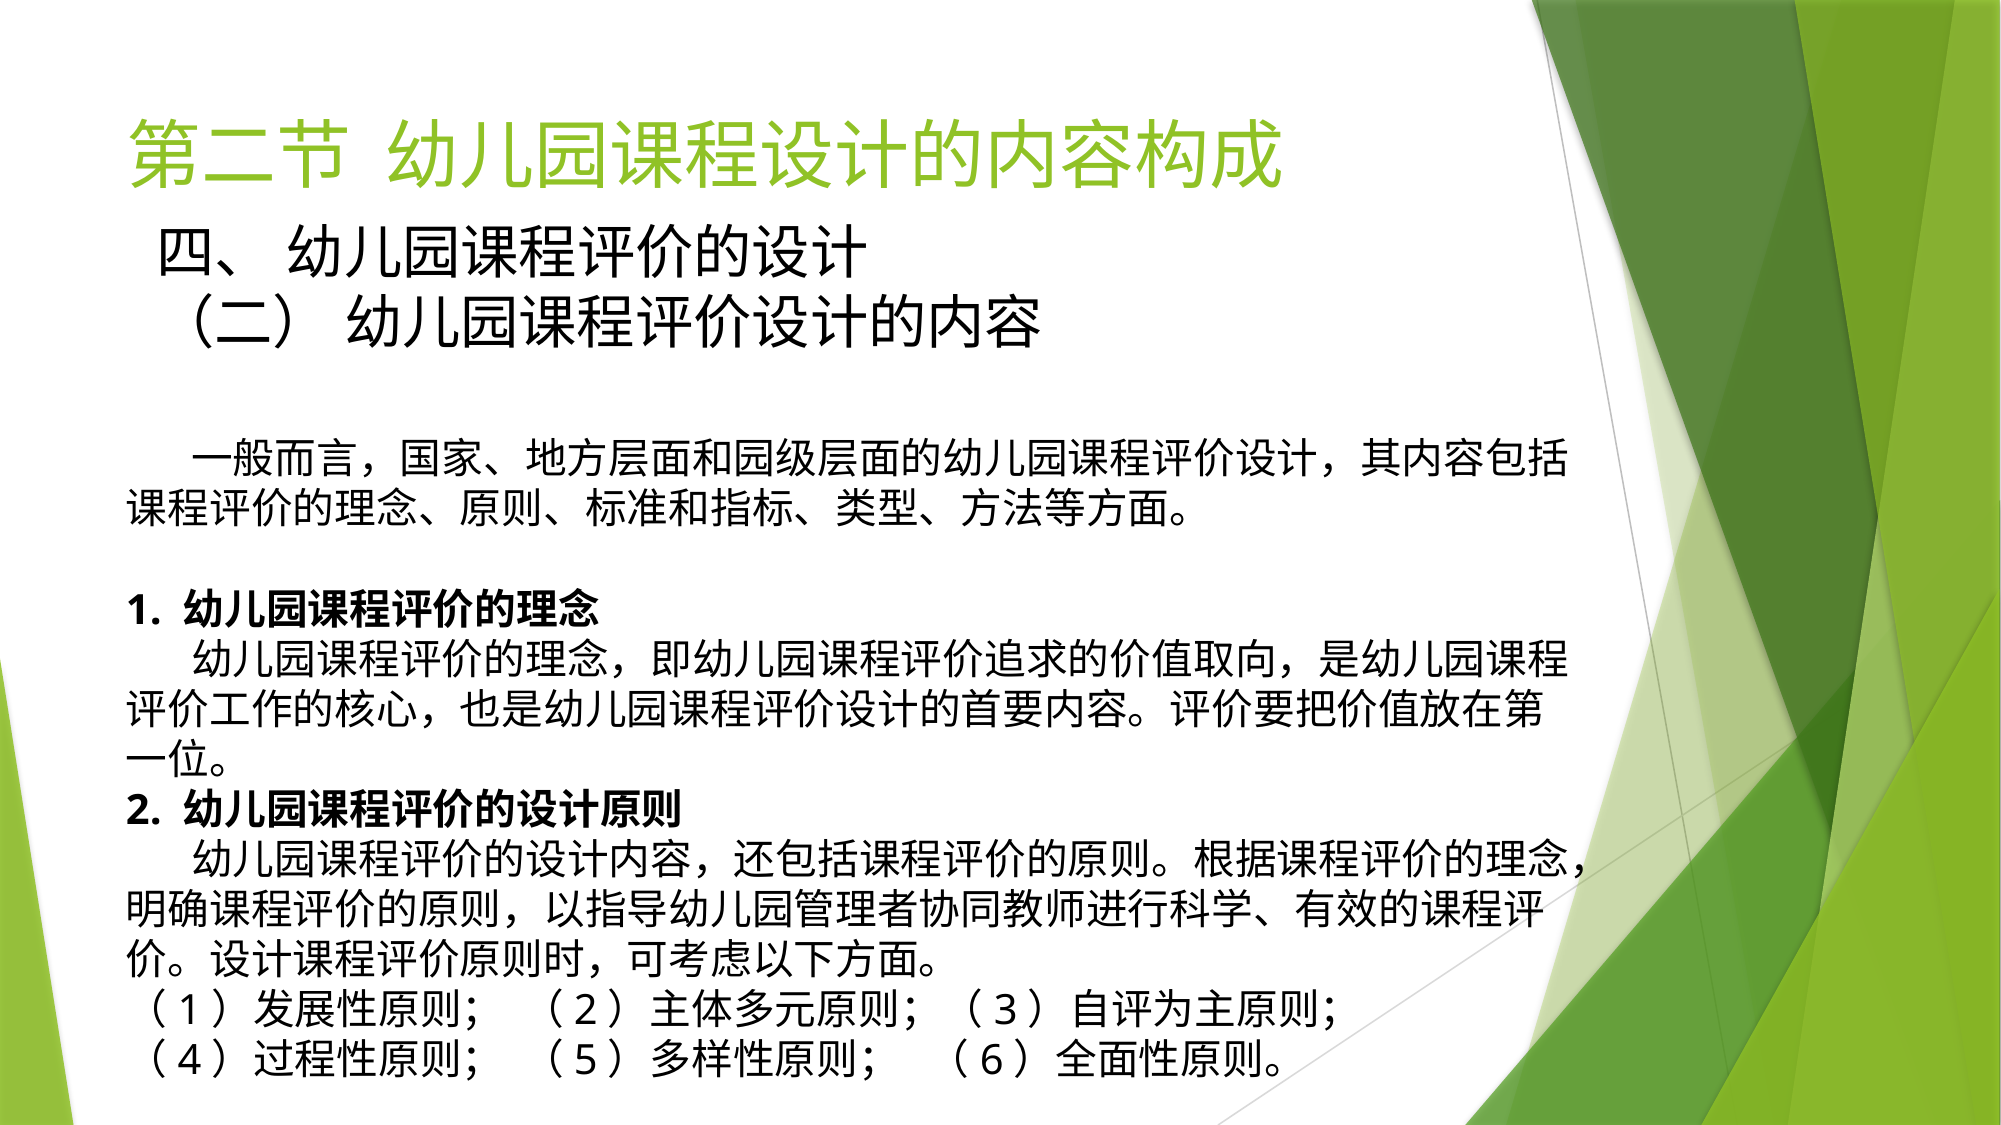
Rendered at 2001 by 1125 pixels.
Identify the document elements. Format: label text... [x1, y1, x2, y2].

text_box 一般而言，国家、地方层面和园级层面的幼儿园课程评价设计，其内容包括课程评价的理念、原则、标准和指标、类型、方法等方面。 1. 幼儿园课程评价的理念 幼儿园课程评价的理念，即幼儿园课程评价追求的价值取向，是幼儿园课程评价工作的核心，也是幼儿园课程评价设计的首要内容。评价要把价值放在第一位。 2. 幼儿园课程评价的设计原则 幼儿园课程评价的设计内容，还包括课程评价的原则。根据课程评价的理念，明确课程评价的原则，以指导幼儿园管理者协同教师进行科学、有效的课程评价。设计课程评价原则时，可考虑以下方面。 （1）发展性原则； （2）主体多元原则；（3）自评为主原则； （4）过程性原则； （5）多样性原则； （6）全面性原则。 [111, 424, 1596, 1125]
text_box 四、 幼儿园课程评价的设计 （二） 幼儿园课程评价设计的内容 [141, 208, 1451, 363]
title 第二节 幼儿园课程设计的内容构成 [111, 99, 1522, 317]
